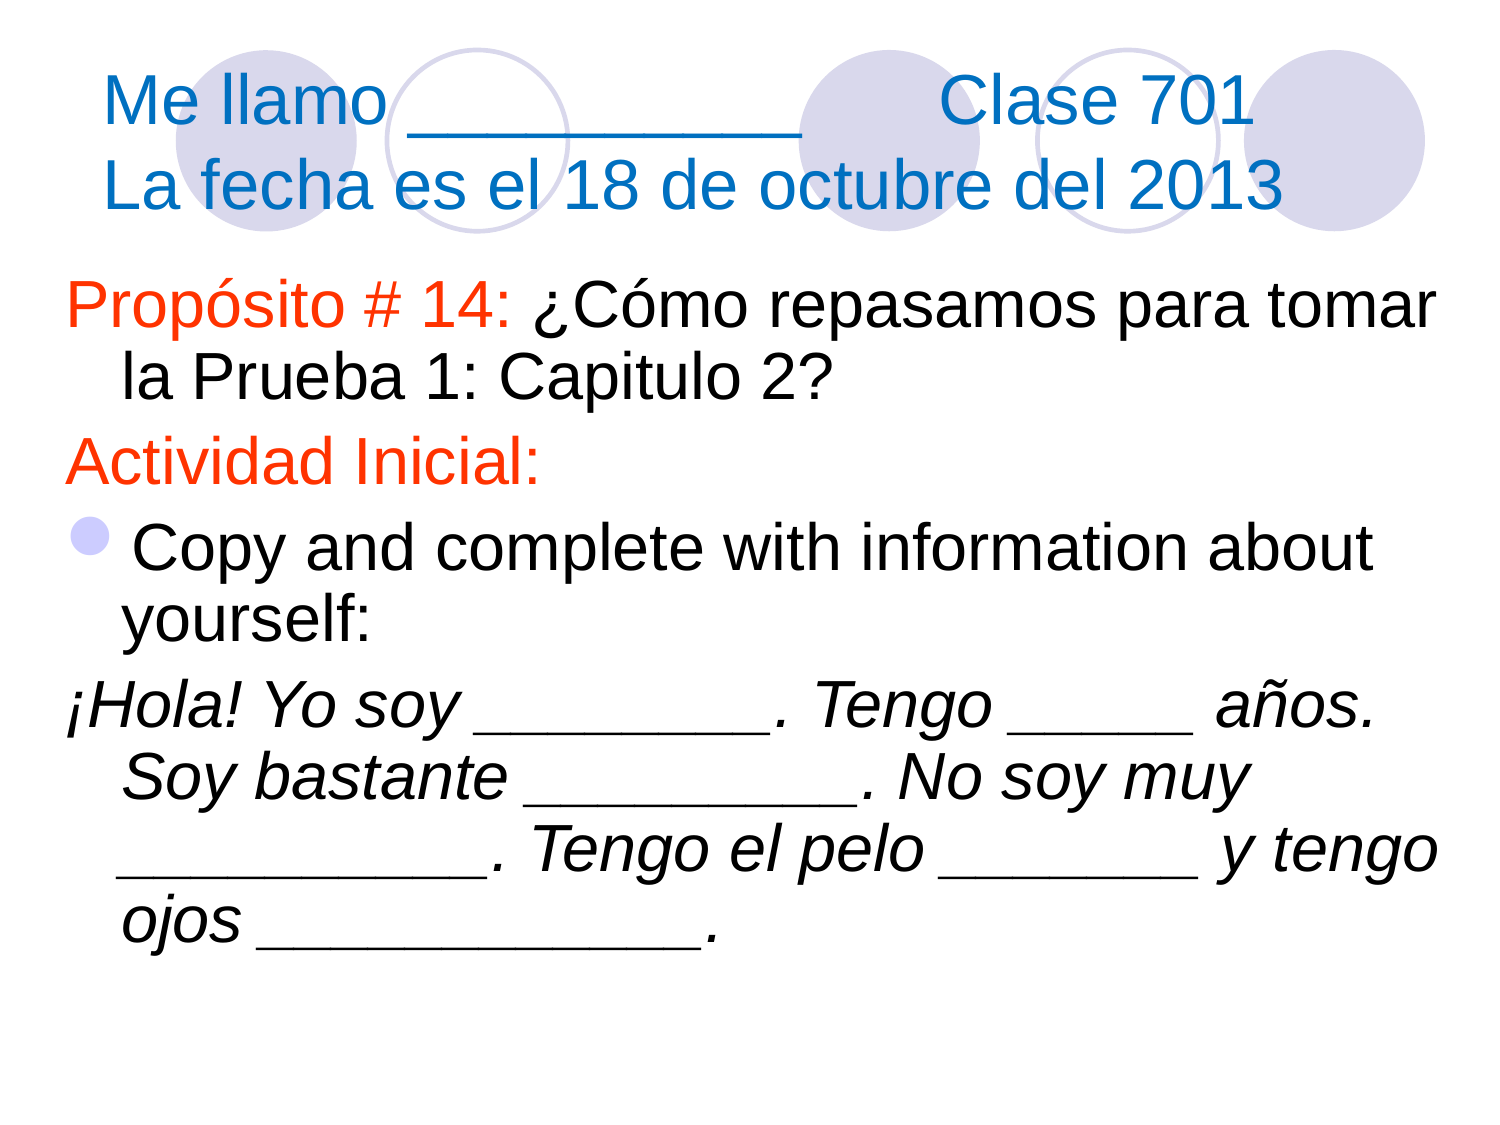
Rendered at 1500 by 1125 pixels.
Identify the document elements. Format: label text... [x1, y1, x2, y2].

title Me llamo __________ Clase 701 La fecha es el 18 de octubre del 2013 [87, 45, 1363, 233]
list Propósito # 14: ¿Cómo repasamos para tomar la Prueba 1: Capitulo 2? Actividad Inicial: Copy and complete with information about yourself: ¡Hola! Yo soy ________. Tengo _____ años. Soy bastante _________. No soy muy __________. Tengo el pelo _______ y tengo ojos ____________. [50, 262, 1475, 1006]
